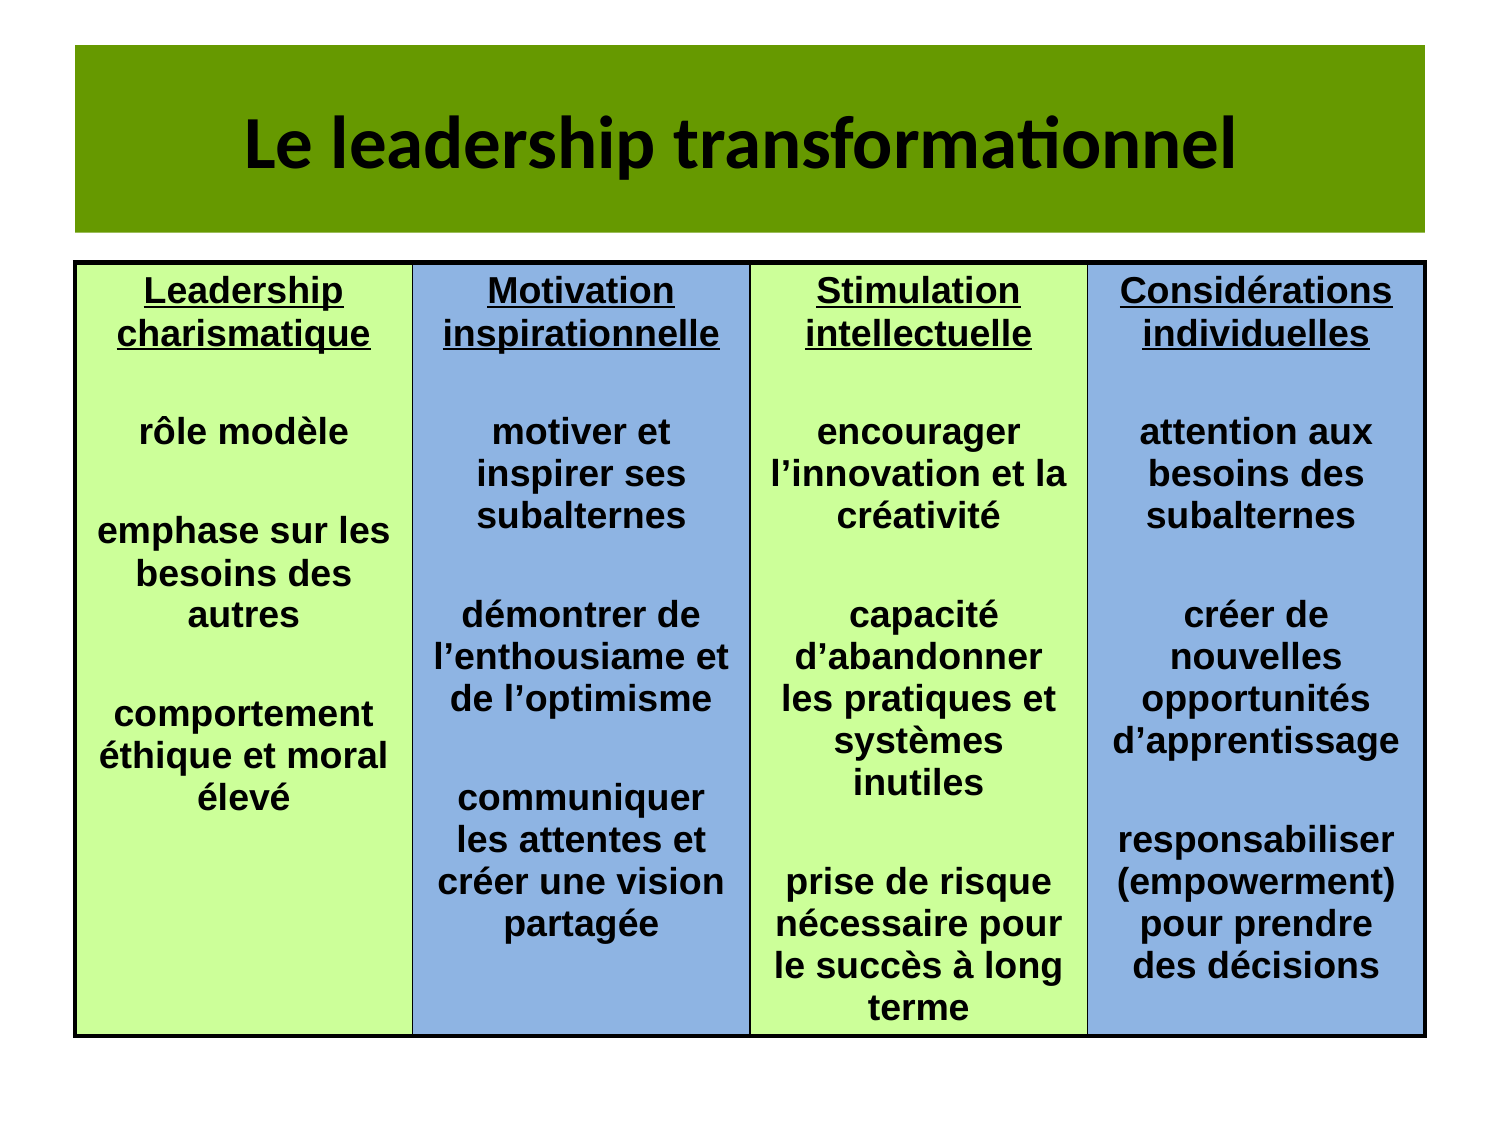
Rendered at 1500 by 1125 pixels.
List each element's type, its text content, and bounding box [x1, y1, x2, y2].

table_header Motivation inspirationnelle motiver et inspirer ses subalternes démontrer de l’enthousiame et de l’optimisme communiquer les attentes et créer une vision partagée [413, 265, 749, 1034]
table_header Leadership charismatique rôle modèle emphase sur les besoins des autres comportement éthique et moral élevé [77, 265, 412, 1034]
table_header Stimulation intellectuelle encourager l’innovation et la créativité capacité d’abandonner les pratiques et systèmes inutiles prise de risque nécessaire pour le succès à long terme [751, 265, 1087, 1034]
title Le leadership transformationnel [75, 45, 1425, 233]
table_header Considérations individuelles attention aux besoins des subalternes créer de nouvelles opportunités d’apprentissage responsabiliser (empowerment) pour prendre des décisions [1088, 265, 1423, 1034]
